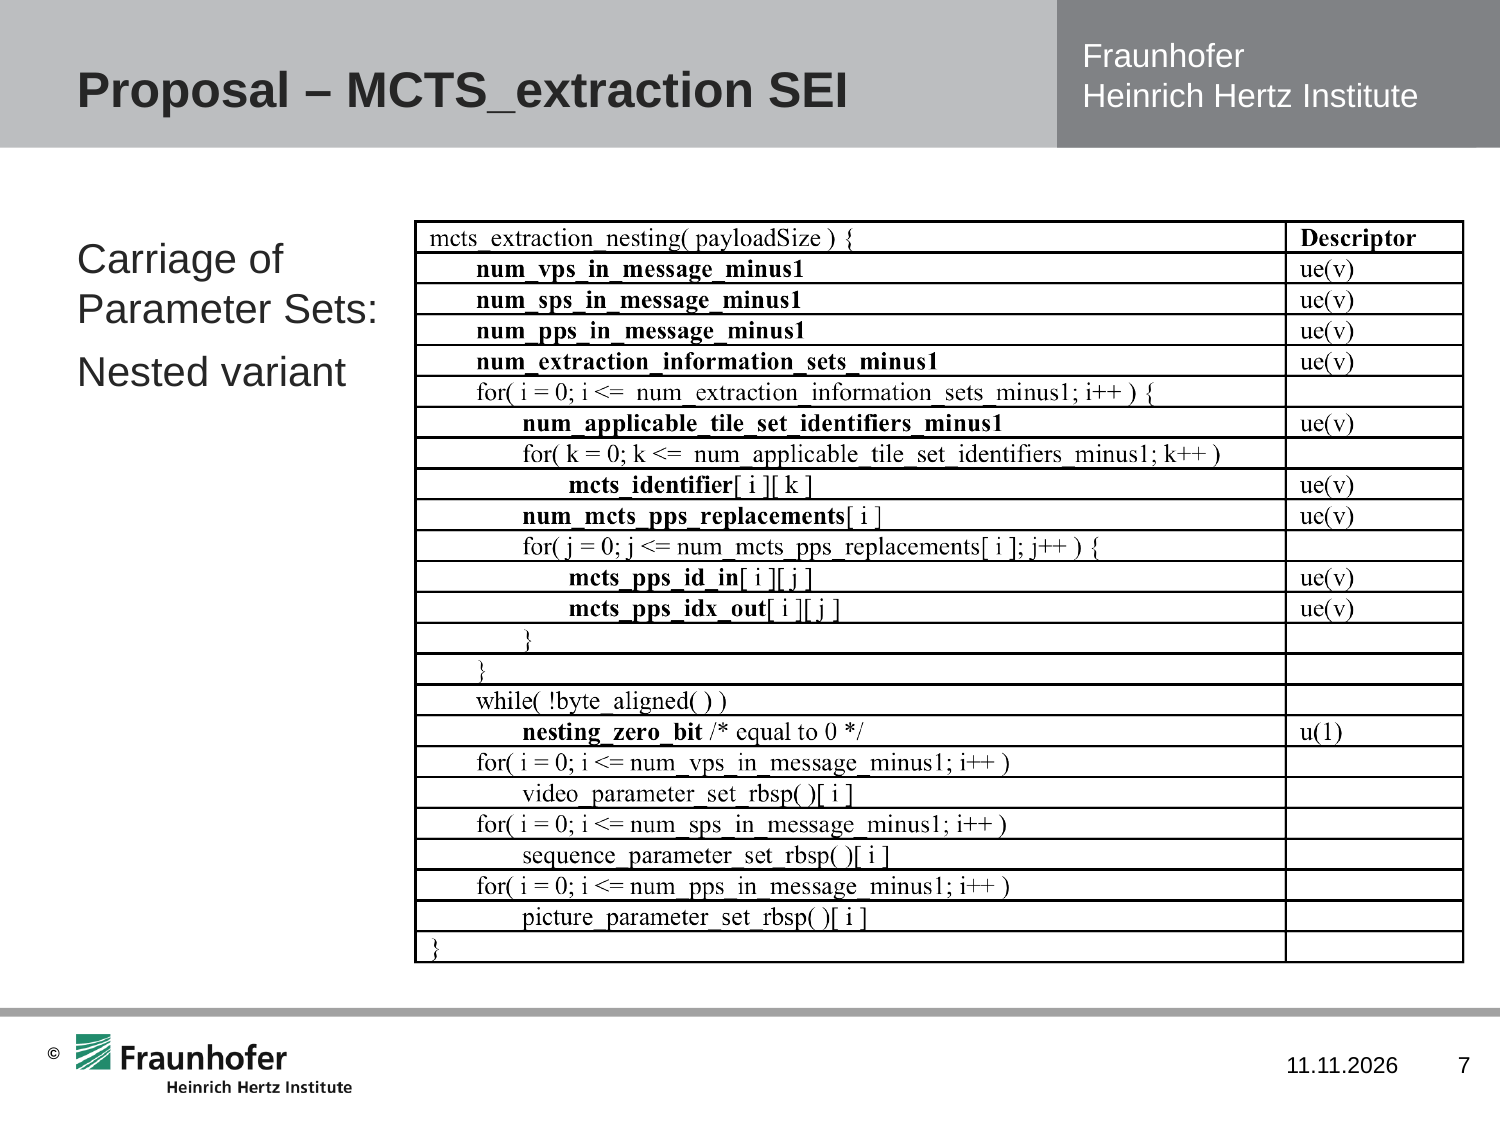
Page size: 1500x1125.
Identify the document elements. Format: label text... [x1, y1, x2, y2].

title Proposal – MCTS_extraction SEI [76, 58, 1022, 118]
picture [359, 220, 1500, 1012]
slide_number 7 [1394, 1034, 1471, 1094]
picture [76, 1034, 352, 1093]
list Carriage of Parameter Sets: Nested variant [76, 231, 354, 973]
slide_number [1019, 1034, 1394, 1094]
